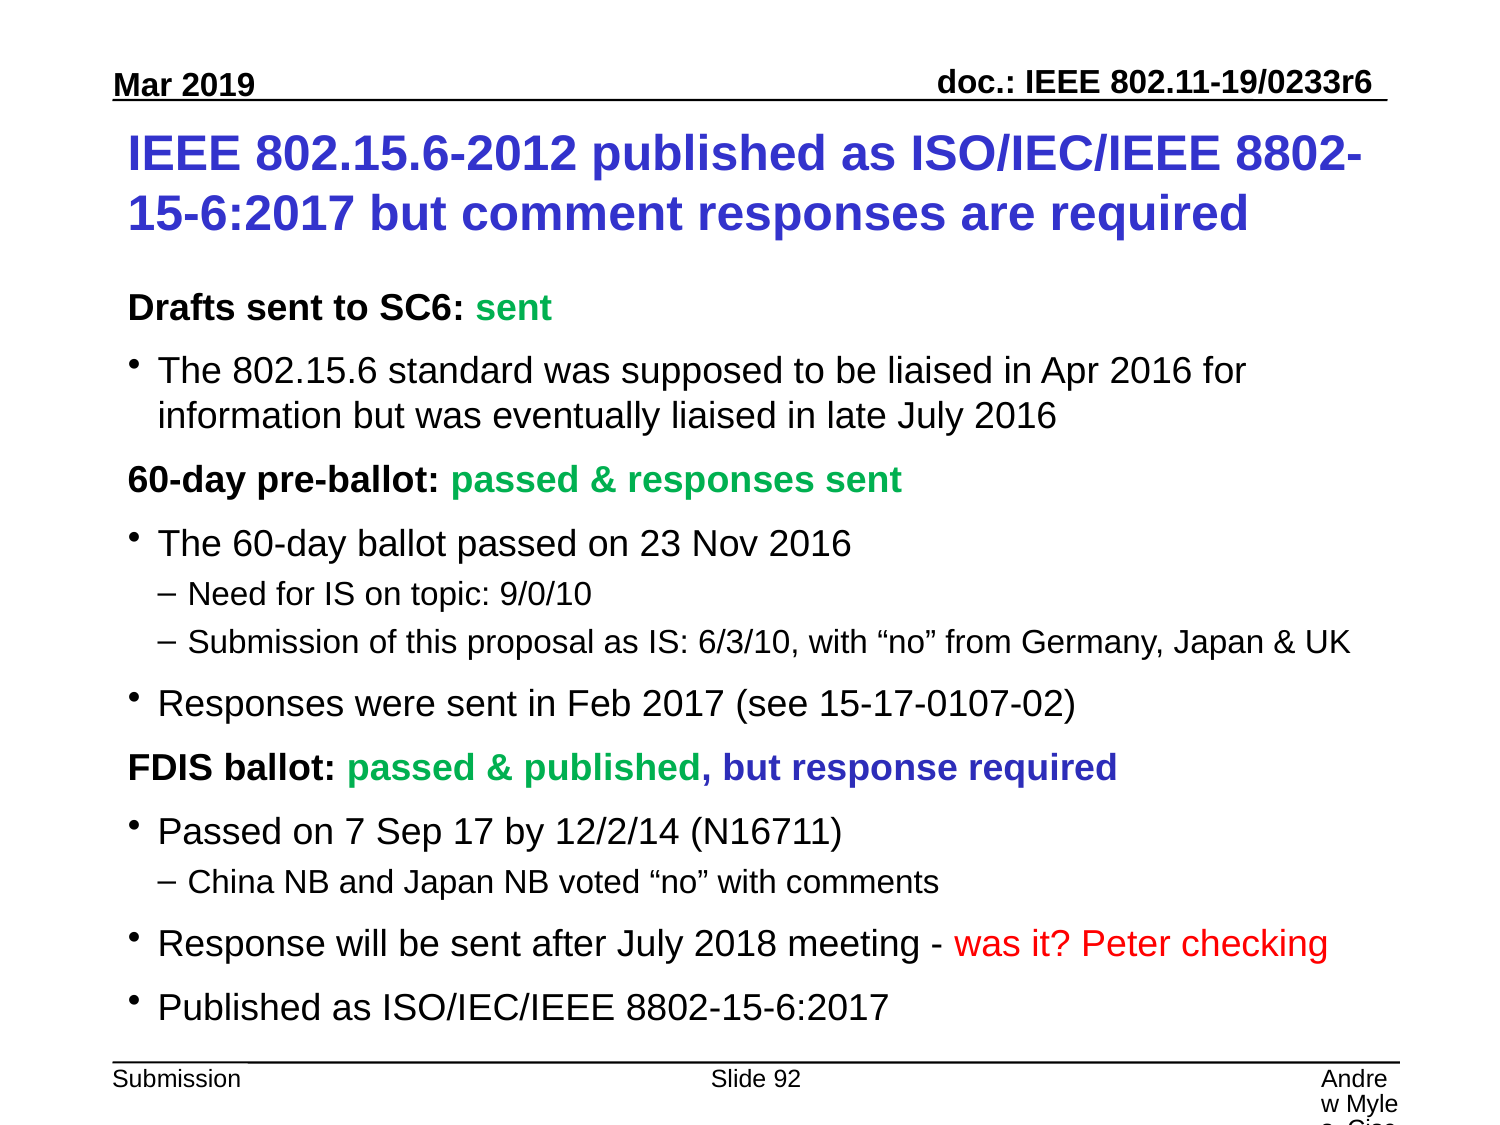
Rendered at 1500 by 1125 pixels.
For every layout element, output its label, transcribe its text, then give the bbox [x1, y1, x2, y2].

title IEEE 802.15.6-2012 published as ISO/IEC/IEEE 8802-15-6:2017 but comment responses are required [112, 112, 1388, 275]
slide_number Slide 92 [709, 1061, 803, 1093]
footer Andrew Myles, Cisco [1320, 1061, 1402, 1093]
list Drafts sent to SC6: sent The 802.15.6 standard was supposed to be liaised in Apr 2016 for information but was eventually liaised in late July 2016 60-day pre-ballot: passed & responses sent The 60-day ballot passed on 23 Nov 2016 Need for IS on topic: 9/0/10 Submission of this proposal as IS: 6/3/10, with “no” from Germany, Japan & UK Responses were sent in Feb 2017 (see 15-17-0107-02) FDIS ballot: passed & published, but response required Passed on 7 Sep 17 by 12/2/14 (N16711) China NB and Japan NB voted “no” with comments Response will be sent after July 2018 meeting - was it? Peter checking Published as ISO/IEC/IEEE 8802-15-6:2017 [112, 275, 1388, 950]
